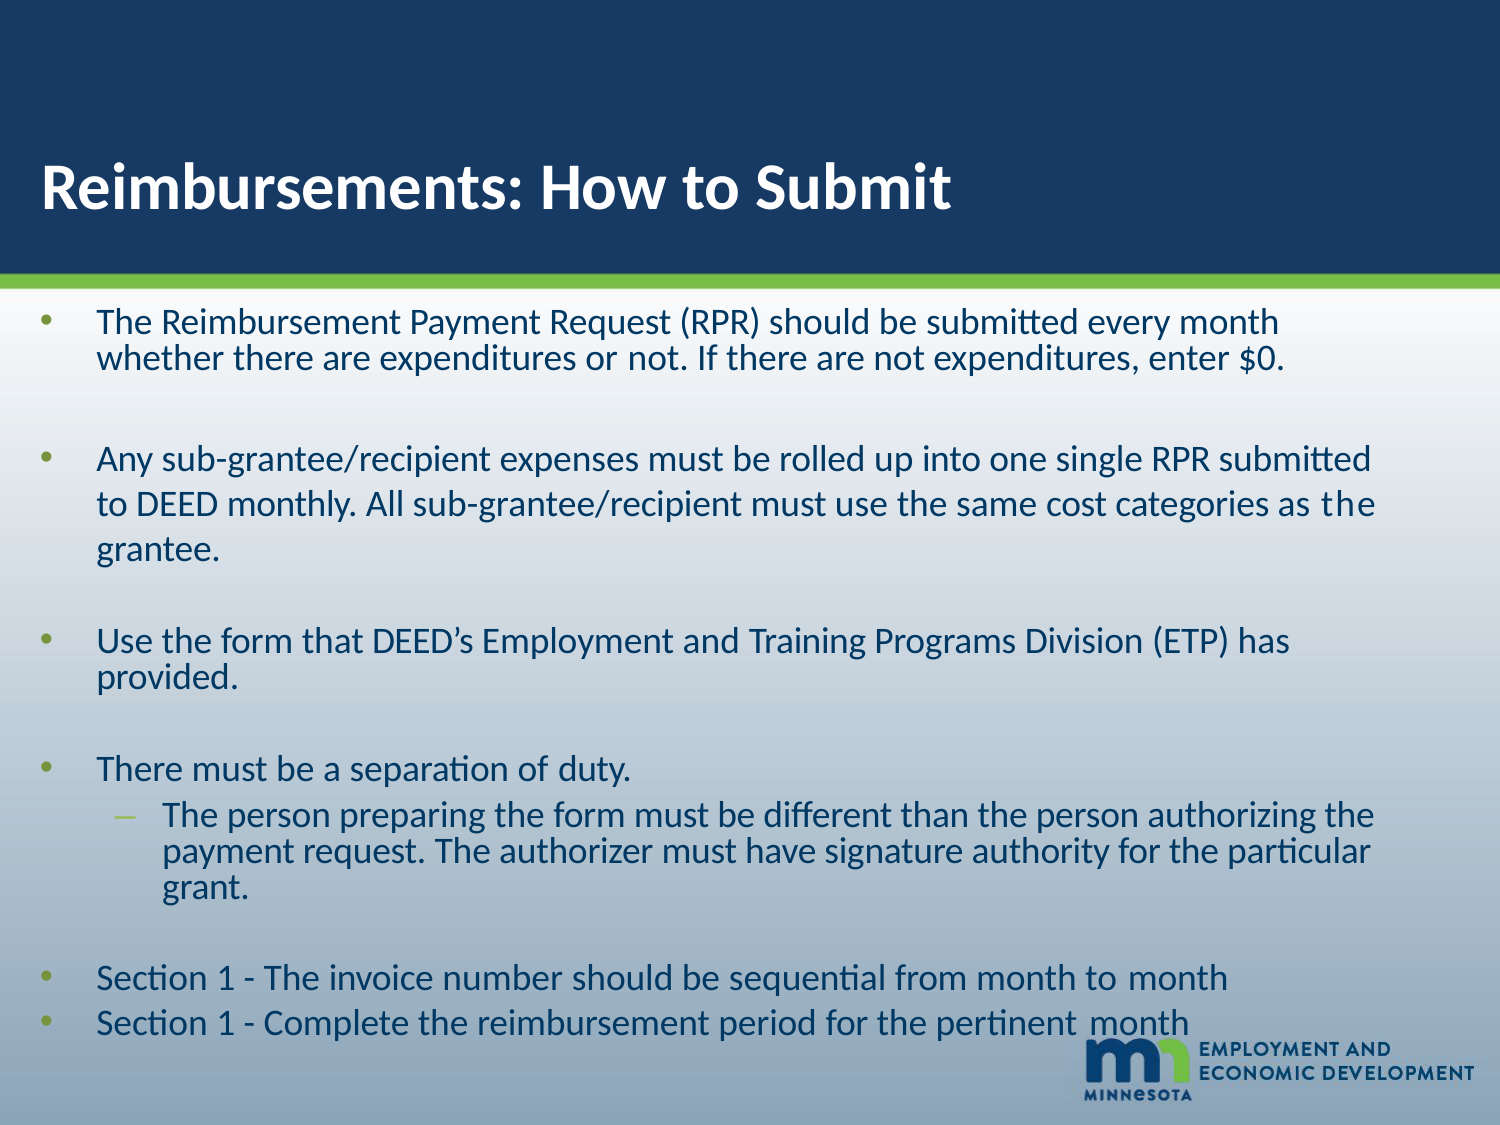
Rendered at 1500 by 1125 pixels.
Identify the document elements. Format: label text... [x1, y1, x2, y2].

title Reimbursements: How to Submit [39, 140, 959, 294]
picture [0, 0, 1500, 1125]
text_box The Reimbursement Payment Request (RPR) should be submitted every month whether there are expenditures or not. If there are not expenditures, enter $0. Any sub-grantee/recipient expenses must be rolled up into one single RPR submitted to DEED monthly. All sub-grantee/recipient must use the same cost categories as the grantee. Use the form that DEED’s Employment and Training Programs Division (ETP) has provided. There must be a separation of duty. – The person preparing the form must be different than the person authorizing the payment request. The authorizer must have signature authority for the particular grant. Section 1 - The invoice number should be sequential from month to month Section 1 - Complete the reimbursement period for the pertinent month [37, 294, 1409, 1044]
